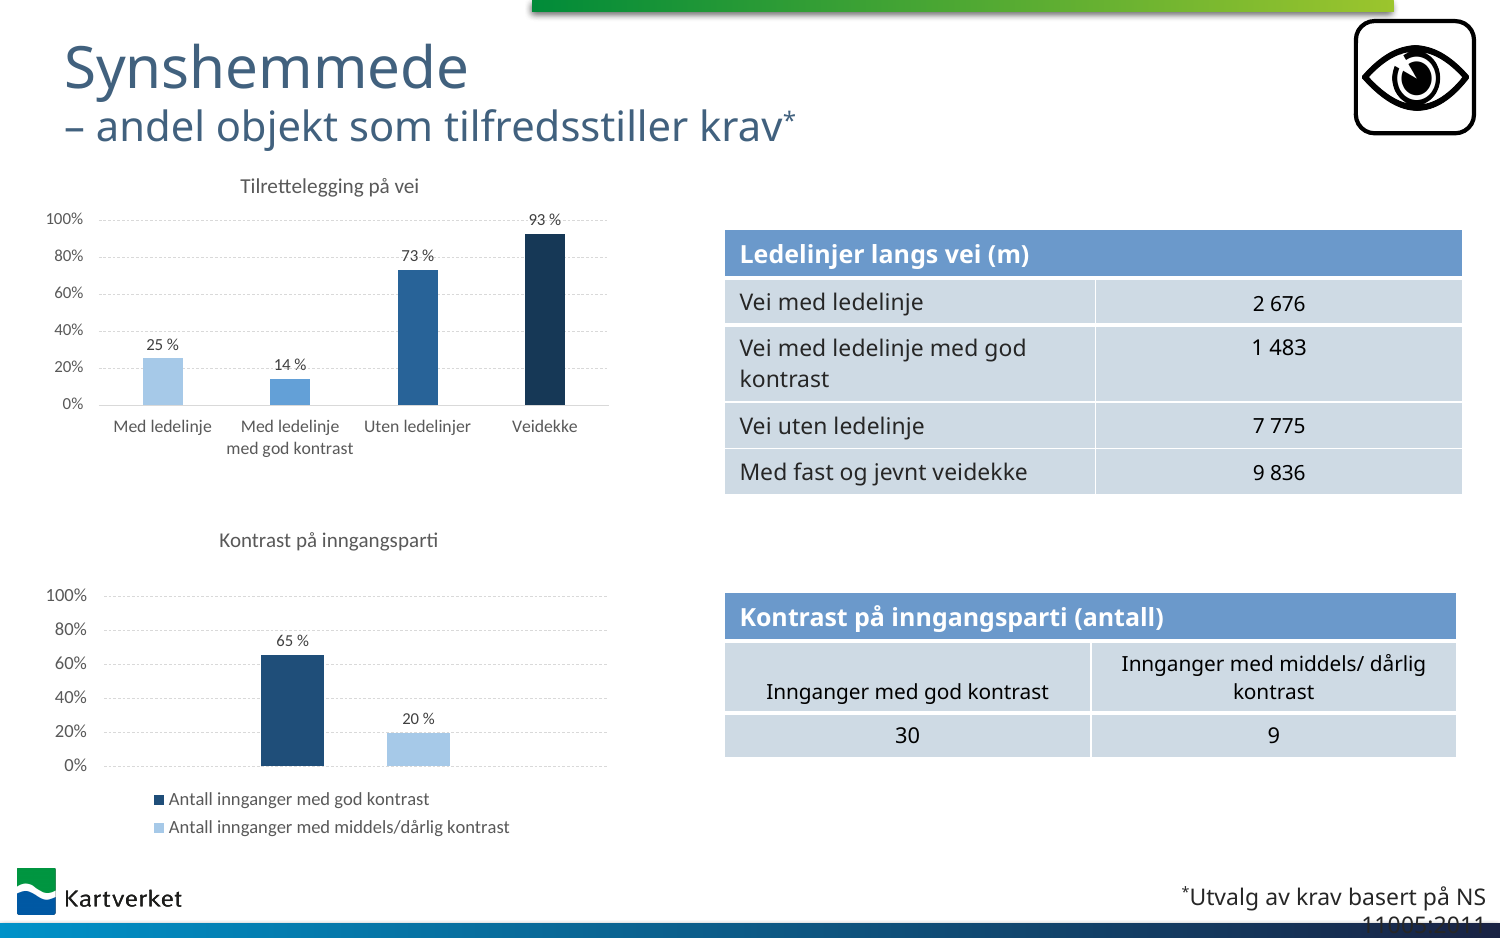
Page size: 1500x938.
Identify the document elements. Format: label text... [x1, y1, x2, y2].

table_cell 30 [725, 715, 1090, 757]
table_header Kontrast på inngangsparti (antall) [725, 593, 1456, 639]
text_box *Utvalg av krav basert på NS 11005:2011 [1068, 873, 1500, 938]
table_cell Innganger med middels/ dårlig kontrast [1092, 643, 1456, 711]
table_cell 2 676 [1096, 280, 1462, 323]
table_cell 9 [1092, 715, 1456, 757]
table_cell Vei med ledelinje med god kontrast [725, 327, 1095, 401]
table_header Ledelinjer langs vei (m) [725, 230, 1462, 276]
table_cell Vei med ledelinje [725, 280, 1095, 323]
table_cell Innganger med god kontrast [725, 643, 1090, 711]
table_cell 1 483 [1096, 327, 1462, 401]
text_box Synshemmede – andel objekt som tilfredsstiller krav* [49, 24, 1431, 158]
picture [41, 166, 619, 492]
table_cell 9 836 [1096, 449, 1462, 494]
picture [41, 520, 617, 846]
table_cell 7 775 [1096, 403, 1462, 448]
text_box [1355, 20, 1475, 134]
table_cell Med fast og jevnt veidekke [725, 449, 1095, 494]
table_cell Vei uten ledelinje [725, 403, 1095, 448]
